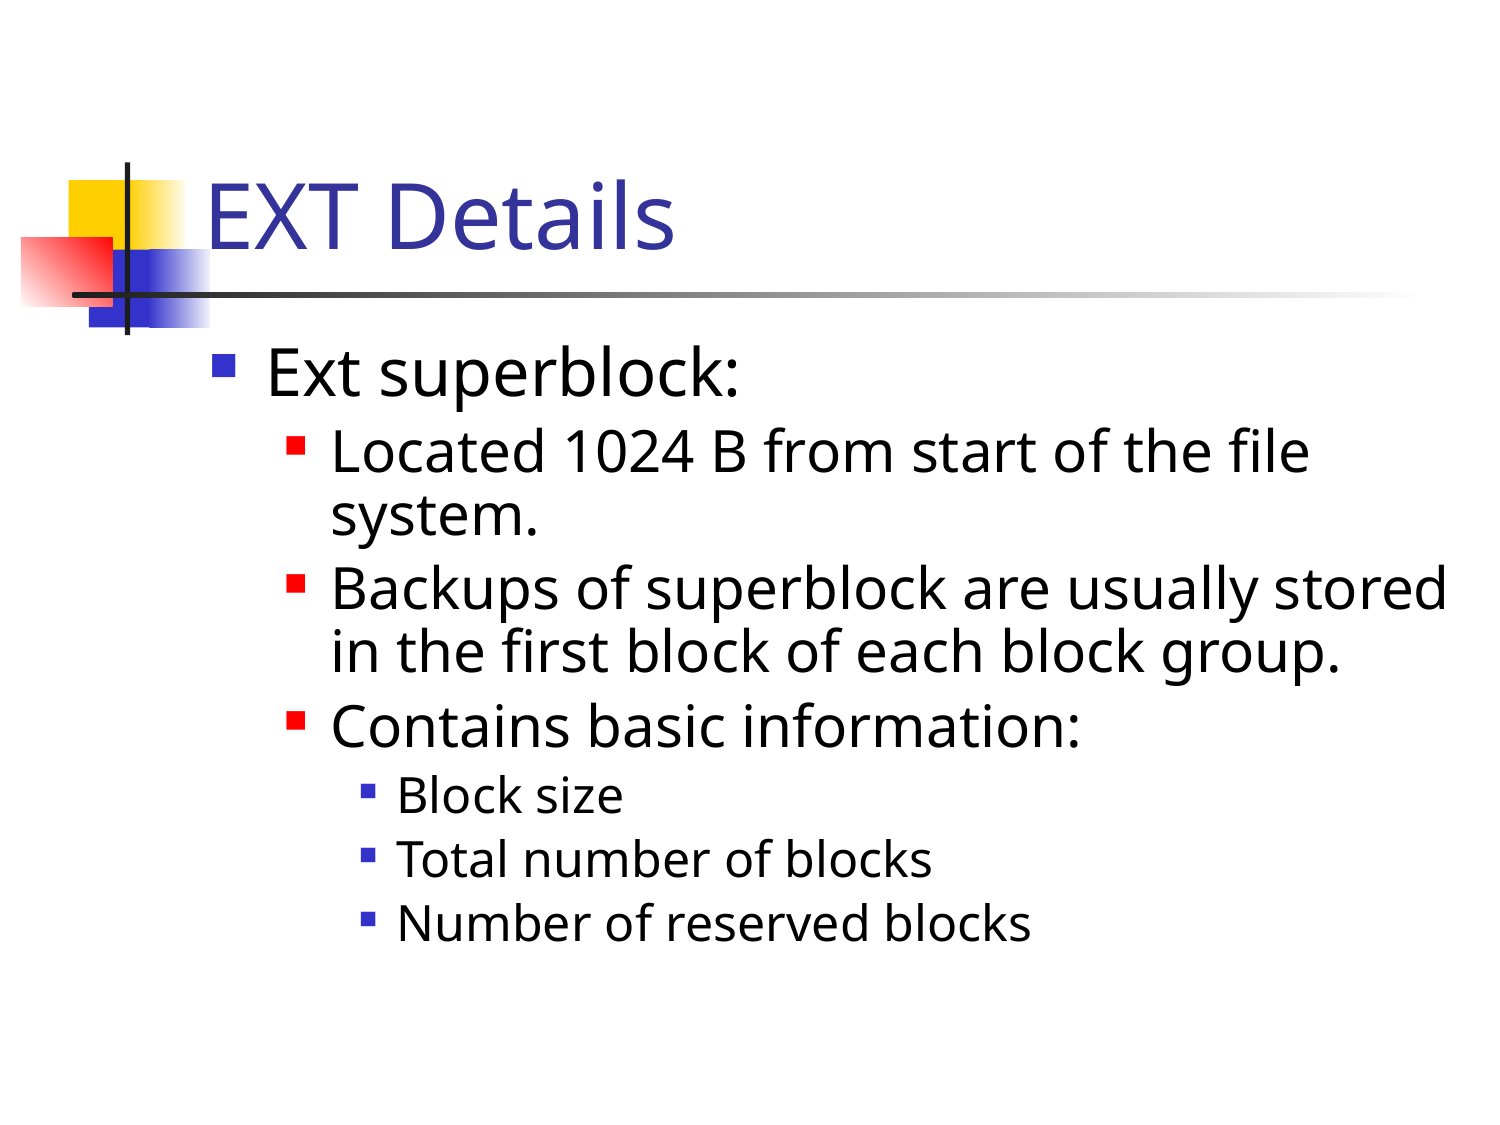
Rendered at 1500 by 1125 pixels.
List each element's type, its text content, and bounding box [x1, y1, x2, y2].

list Ext superblock: Located 1024 B from start of the file system. Backups of superblock are usually stored in the first block of each block group. Contains basic information: Block size Total number of blocks Number of reserved blocks [193, 330, 1470, 1007]
title EXT Details [188, 34, 1468, 276]
